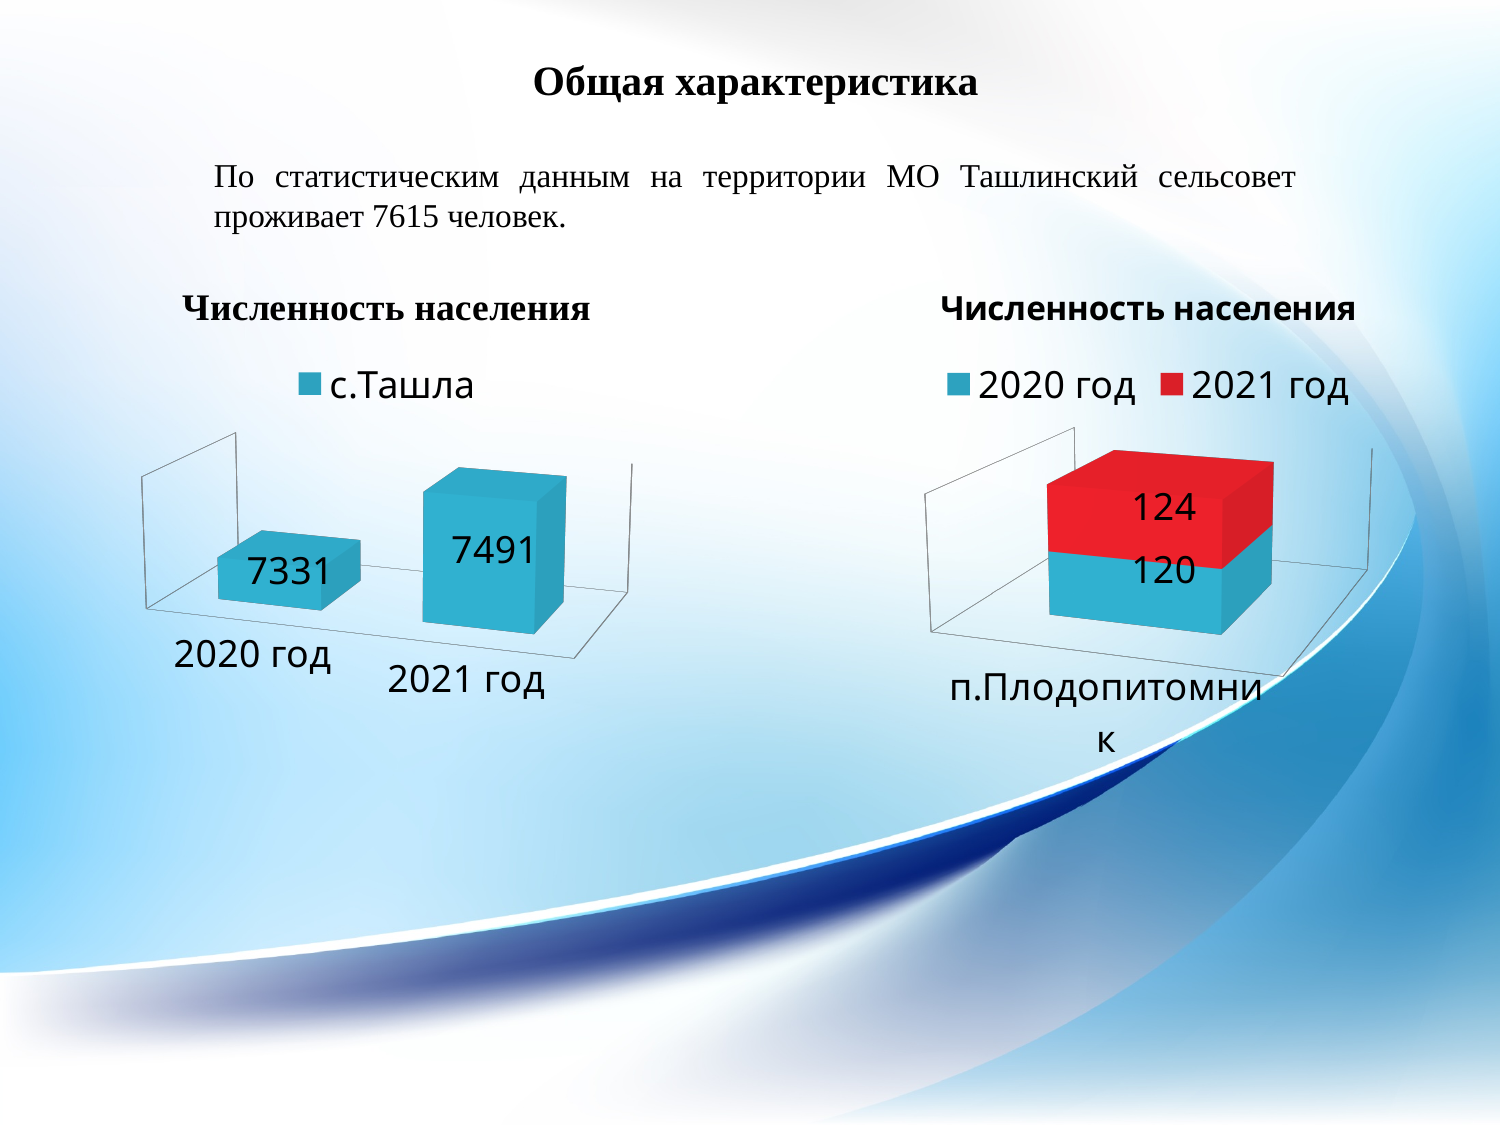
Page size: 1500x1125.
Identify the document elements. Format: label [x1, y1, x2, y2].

chart [70, 257, 704, 774]
picture [0, 0, 1500, 1125]
chart [866, 257, 1430, 774]
